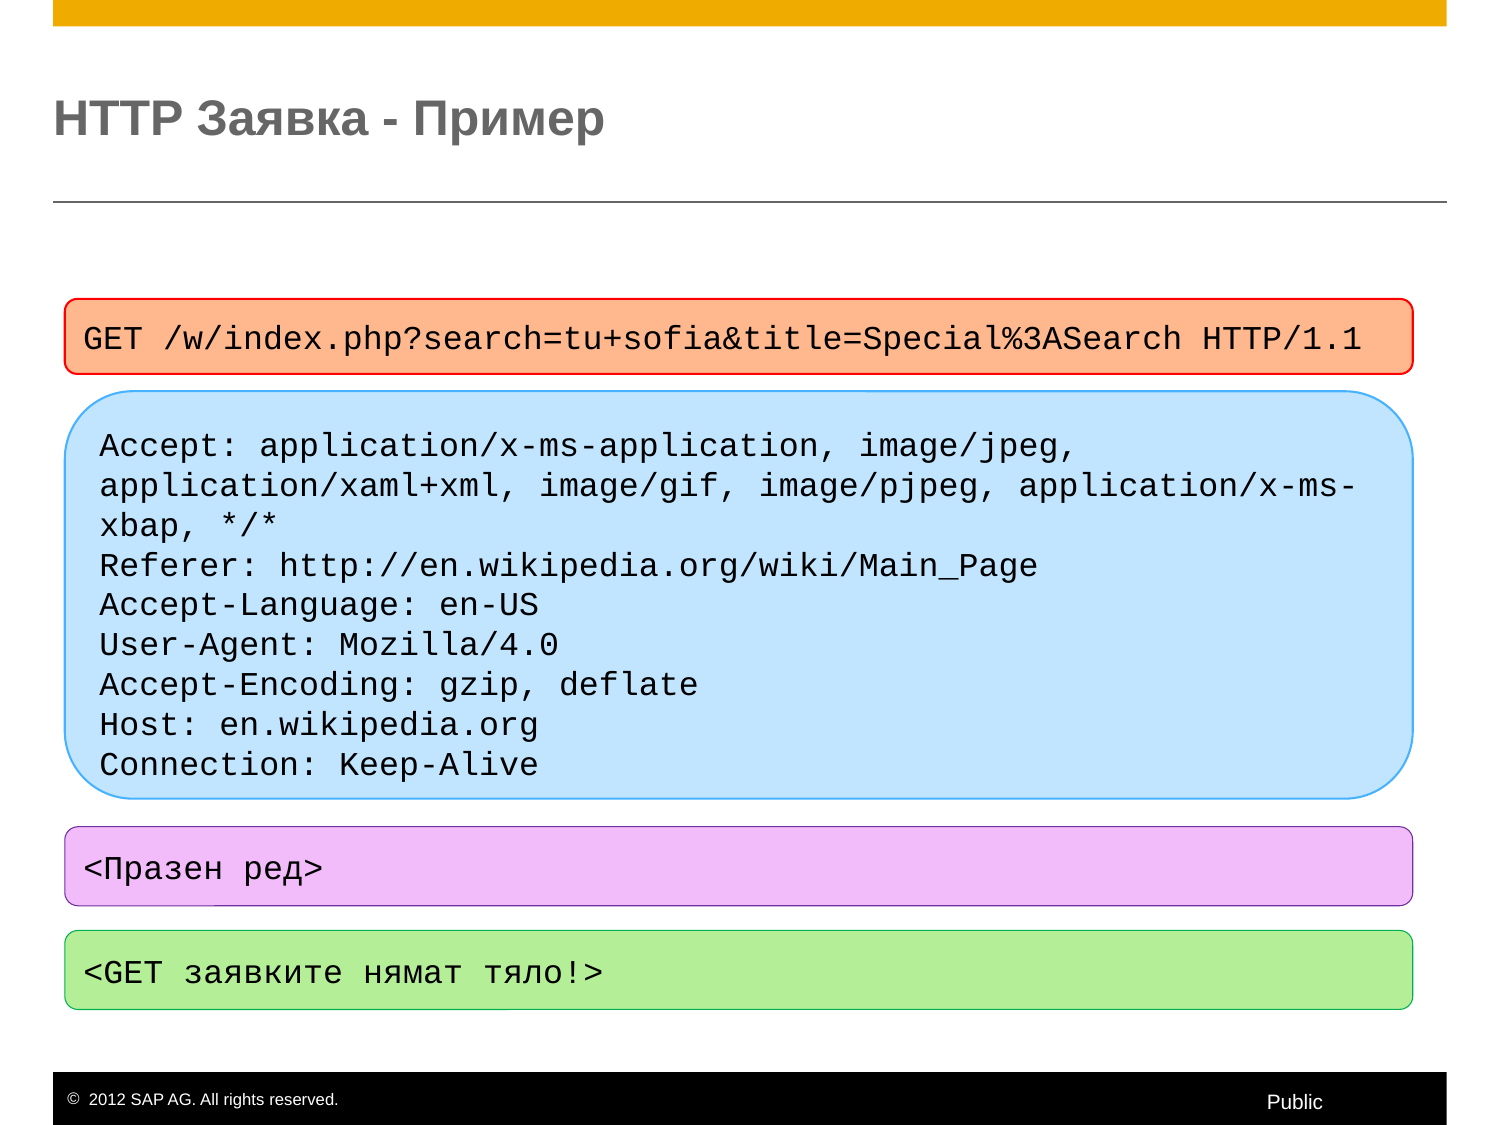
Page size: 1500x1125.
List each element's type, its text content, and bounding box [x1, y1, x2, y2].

text_box <GET заявките нямат тяло!> [64, 930, 1413, 1010]
text_box GET /w/index.php?search=tu+sofia&title=Special%3ASearch HTTP/1.1 [64, 298, 1413, 374]
text_box Accept: application/x-ms-application, image/jpeg, application/xaml+xml, image/gif, image/pjpeg, application/x-ms-xbap, */* Referer: http://en.wikipedia.org/wiki/Main_Page Accept-Language: en-US User-Agent: Mozilla/4.0 Accept-Encoding: gzip, deflate Host: en.wikipedia.org Connection: Keep-Alive [64, 391, 1413, 799]
text_box <Празен ред> [64, 826, 1413, 906]
title HTTP Заявка - Пример [53, 53, 1447, 178]
